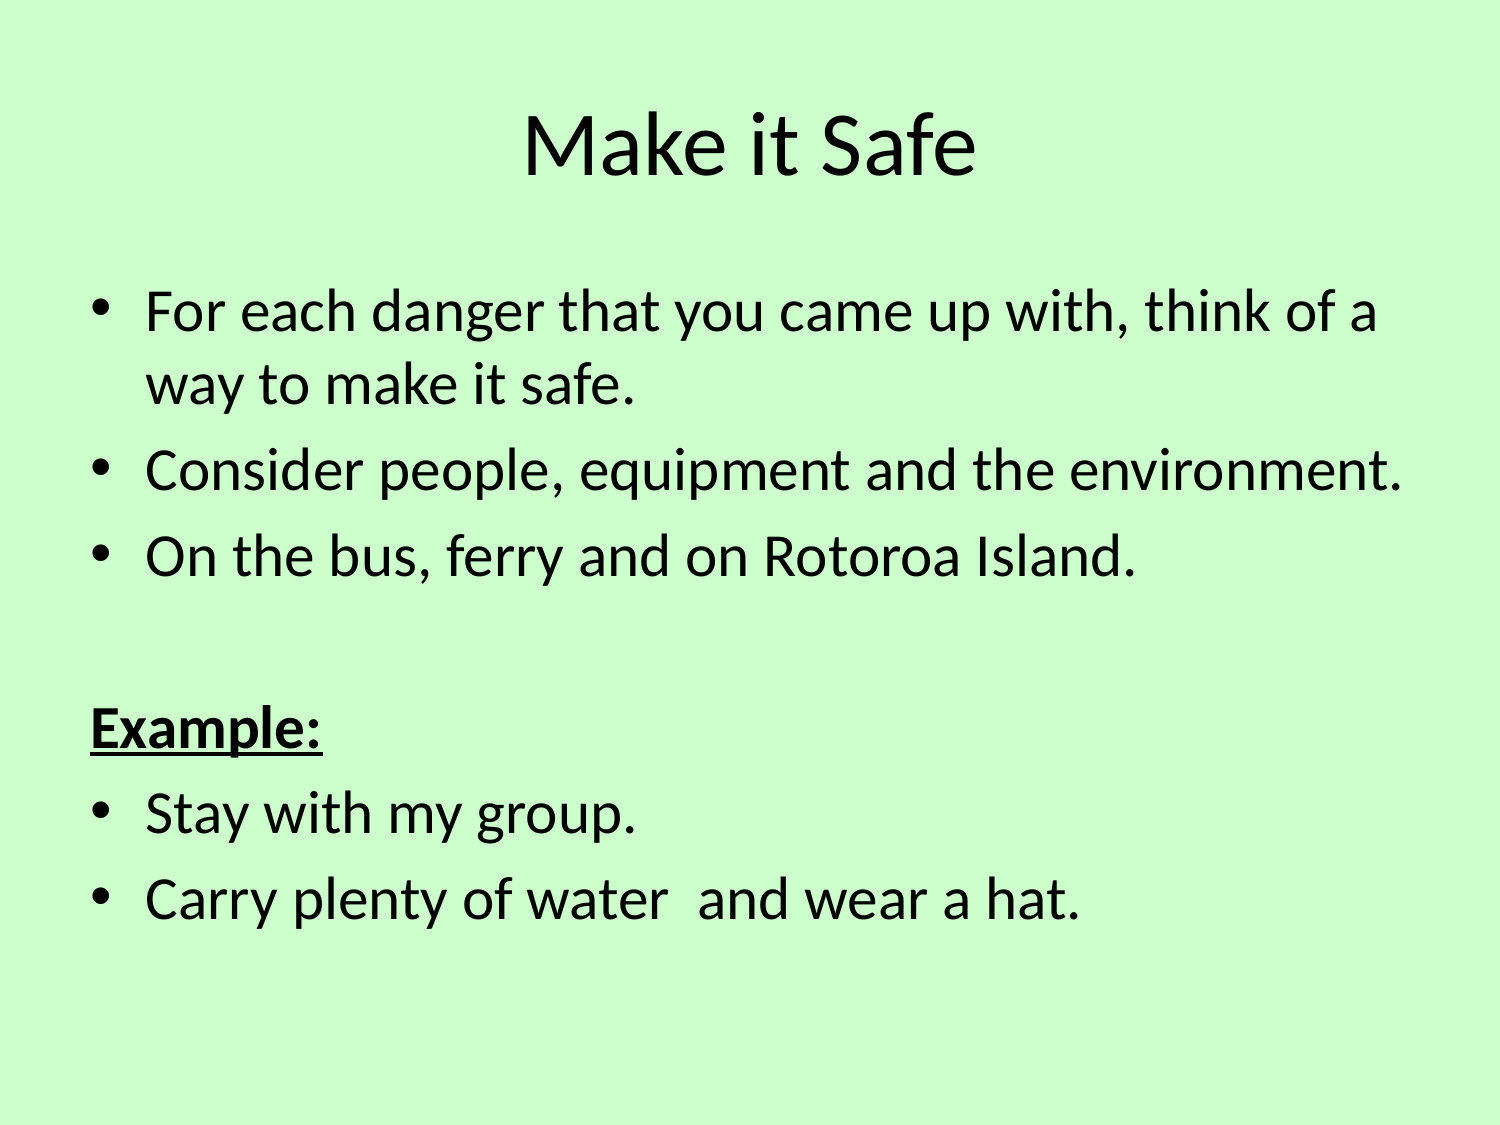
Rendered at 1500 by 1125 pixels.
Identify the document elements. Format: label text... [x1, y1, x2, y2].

title Make it Safe [75, 45, 1425, 233]
list For each danger that you came up with, think of a way to make it safe. Consider people, equipment and the environment. On the bus, ferry and on Rotoroa Island. Example: Stay with my group. Carry plenty of water and wear a hat. [75, 262, 1425, 1005]
